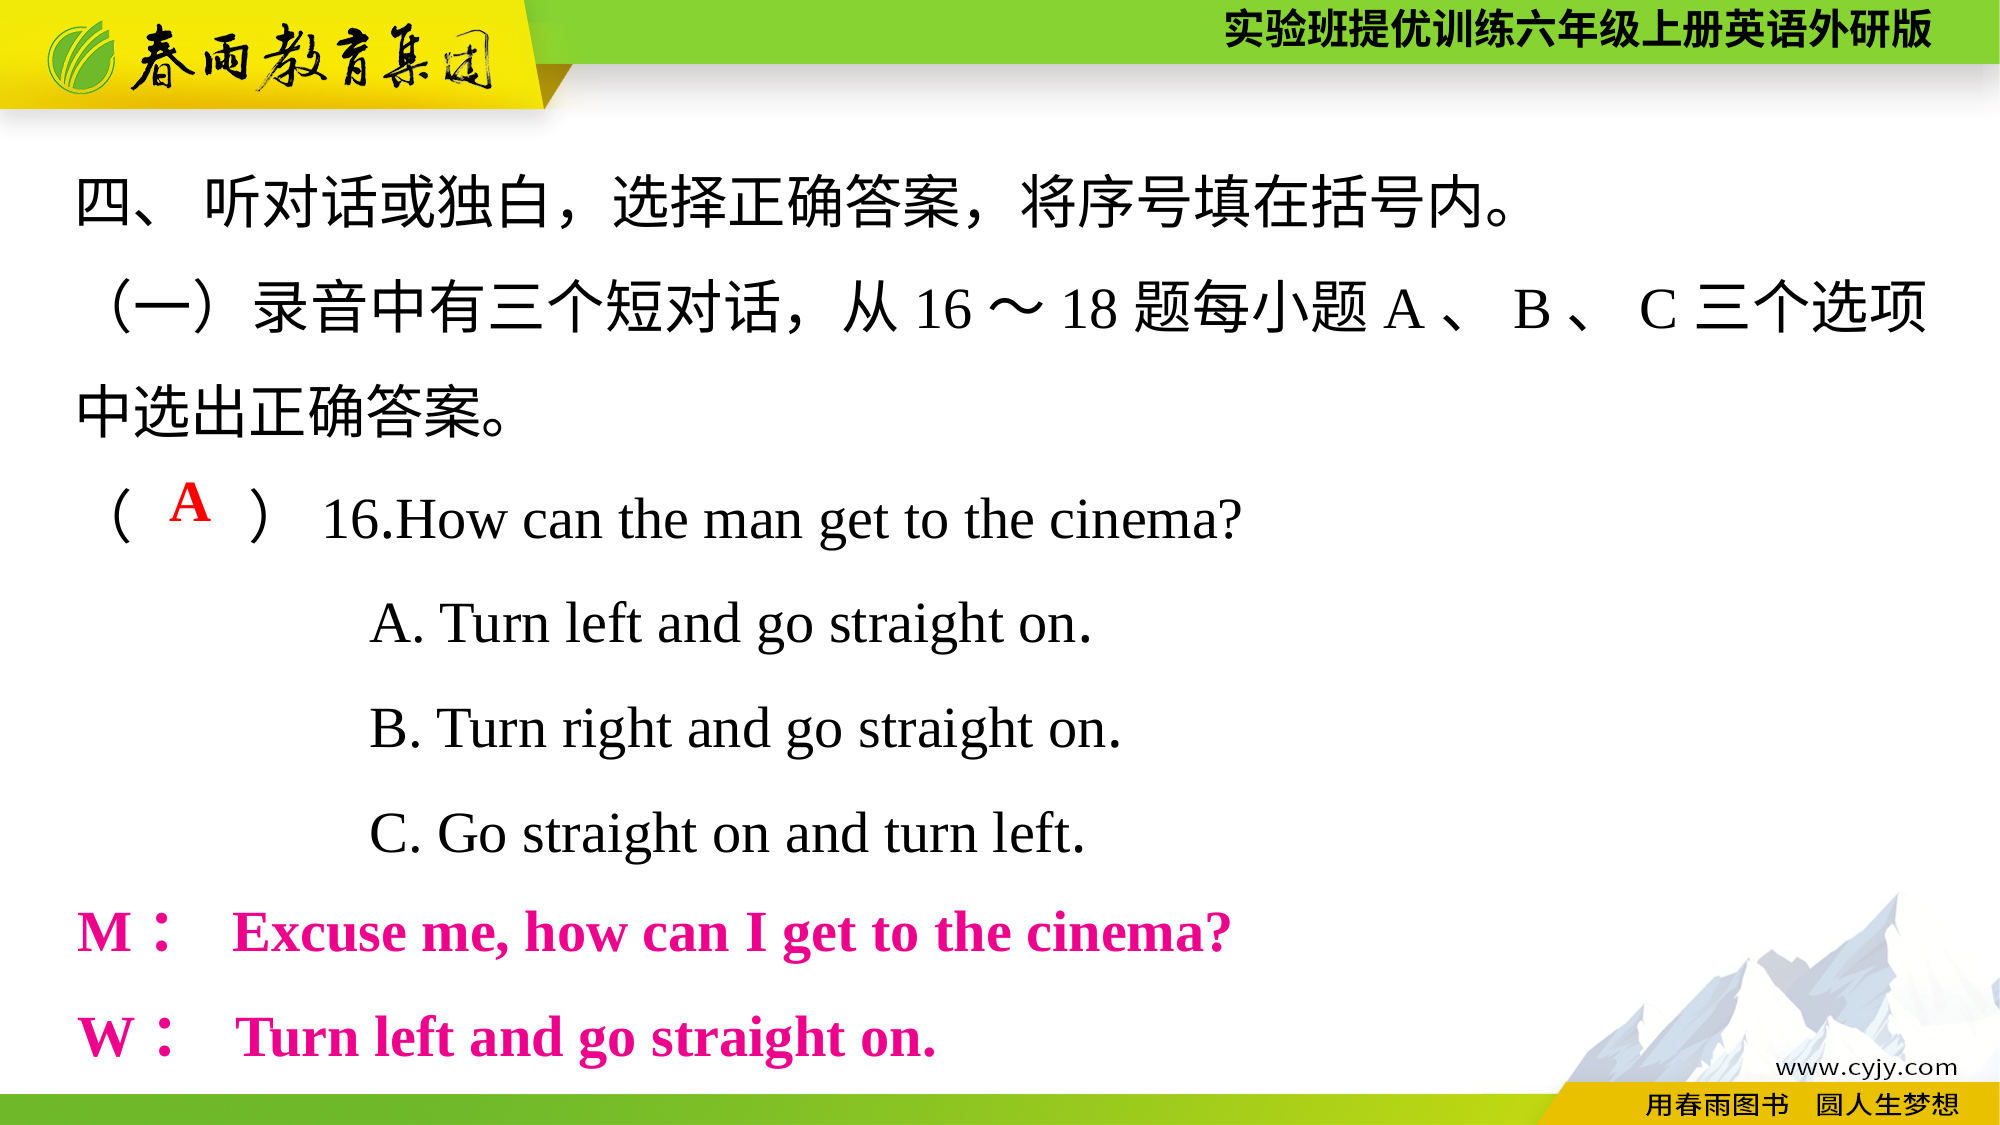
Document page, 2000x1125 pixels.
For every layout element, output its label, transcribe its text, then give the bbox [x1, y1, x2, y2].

text_box M： Excuse me, how can I get to the cinema? W： Turn left and go straight on. [63, 850, 1331, 1076]
list 四、 听对话或独白，选择正确答案，将序号填在括号内。 （一）录音中有三个短对话，从16～18题每小题A、B、C三个选项中选出正确答案。 （ ）16.How can the man get to the cinema? A. Turn left and go straight on. B. Turn right and go straight on. C. Go straight on and turn left. [59, 122, 1944, 867]
picture [0, 0, 2000, 1125]
text_box A [154, 455, 227, 541]
